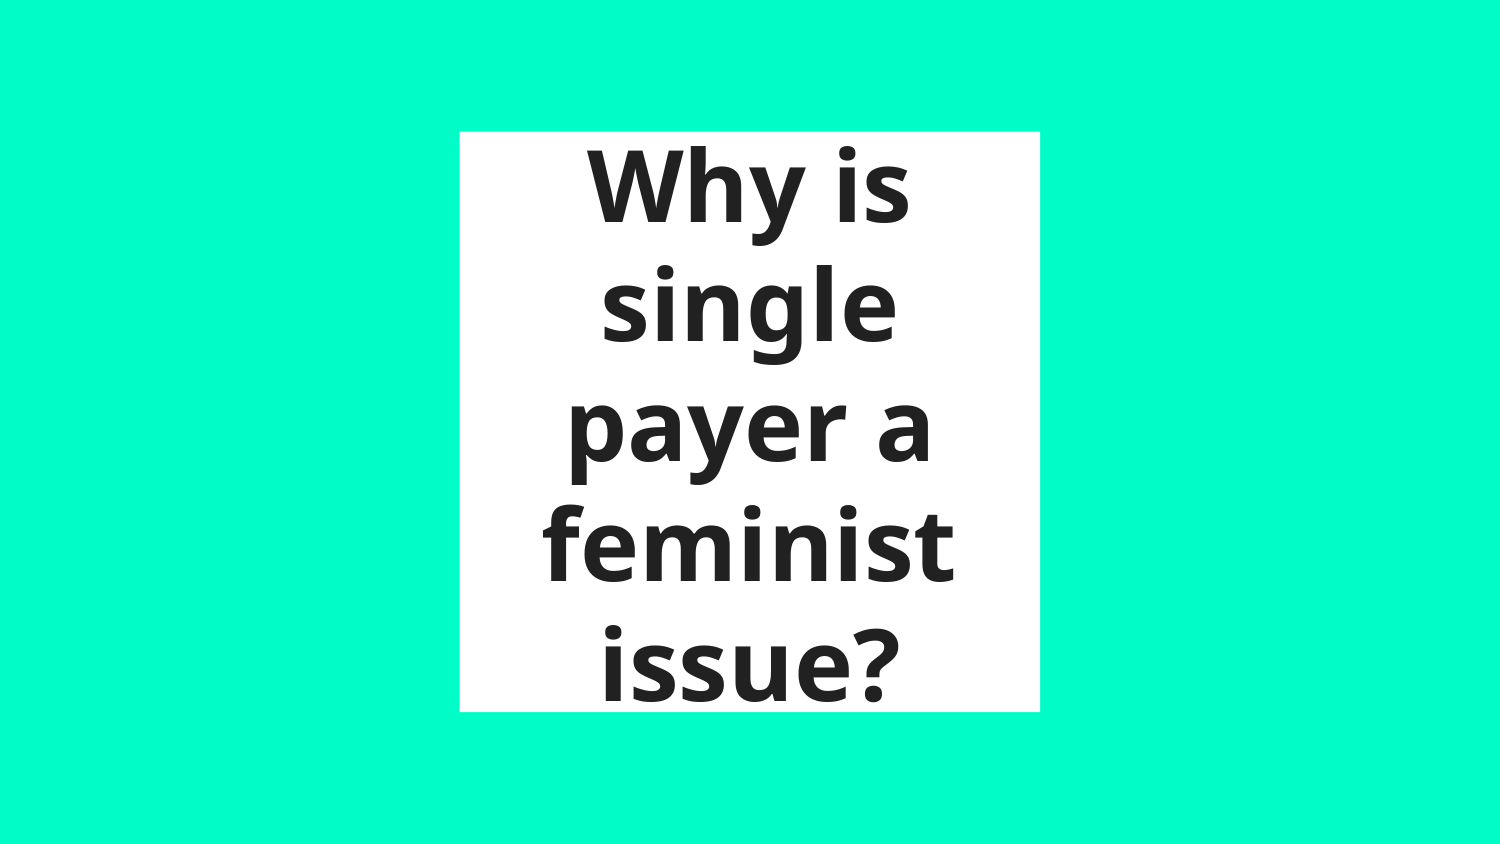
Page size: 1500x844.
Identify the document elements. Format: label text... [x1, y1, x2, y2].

title Why is single payer a feminist issue? [459, 131, 1041, 713]
